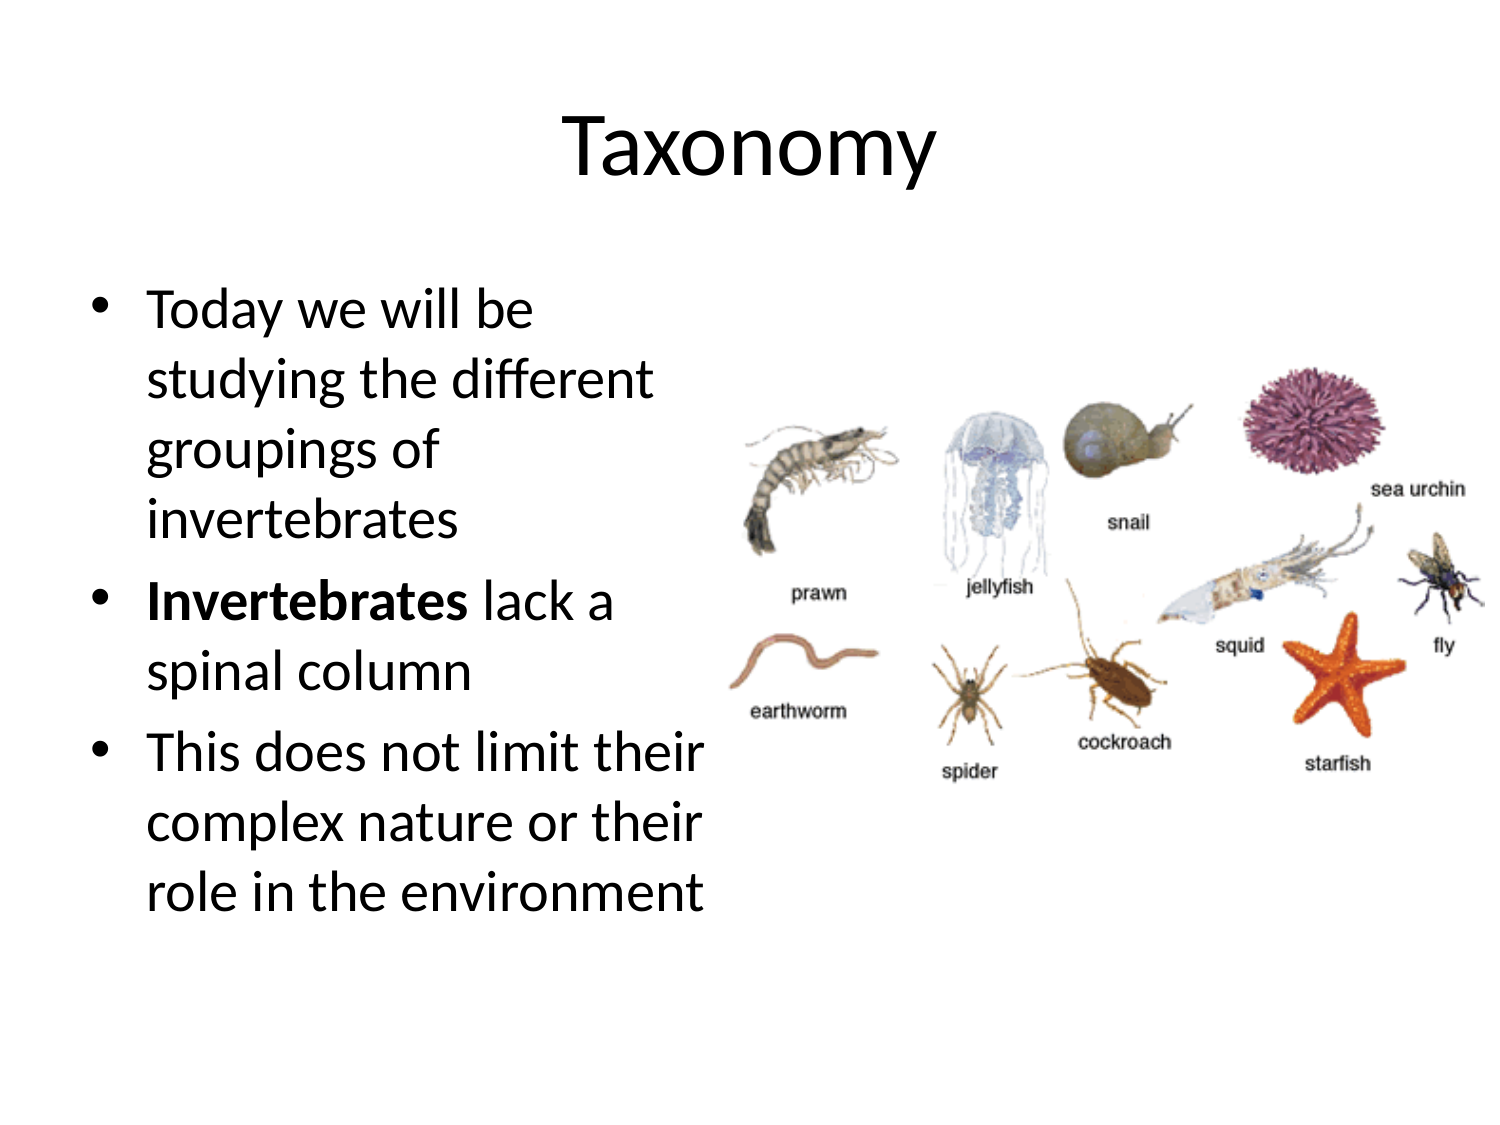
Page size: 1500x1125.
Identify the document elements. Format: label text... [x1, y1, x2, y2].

list Today we will be studying the different groupings of invertebrates Invertebrates lack a spinal column This does not limit their complex nature or their role in the environment [75, 262, 738, 1005]
picture [724, 362, 1485, 787]
title Taxonomy [75, 45, 1425, 233]
